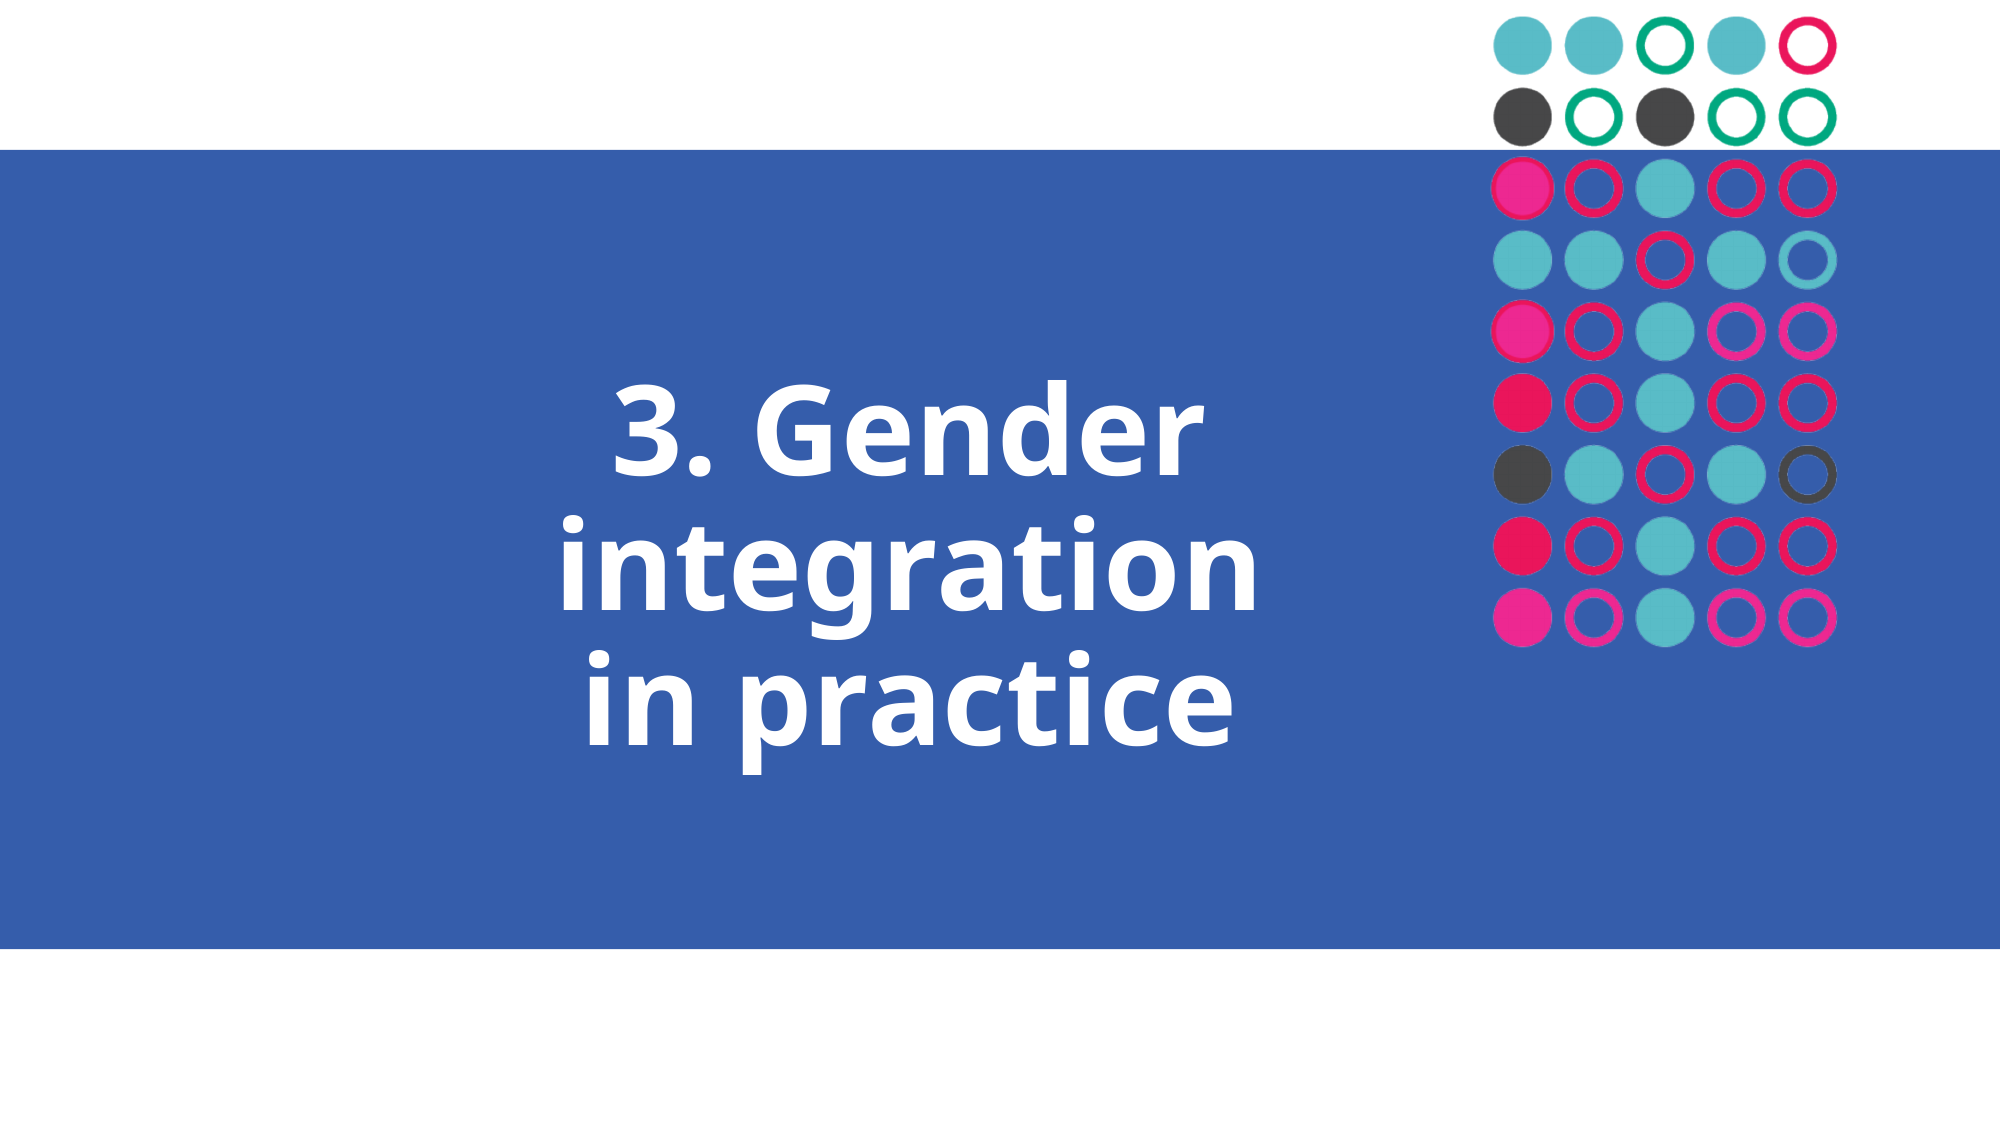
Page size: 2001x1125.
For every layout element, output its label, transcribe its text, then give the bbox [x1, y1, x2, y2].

title 3. Gender integration in practice [510, 416, 1309, 724]
picture [1486, 8, 1840, 655]
